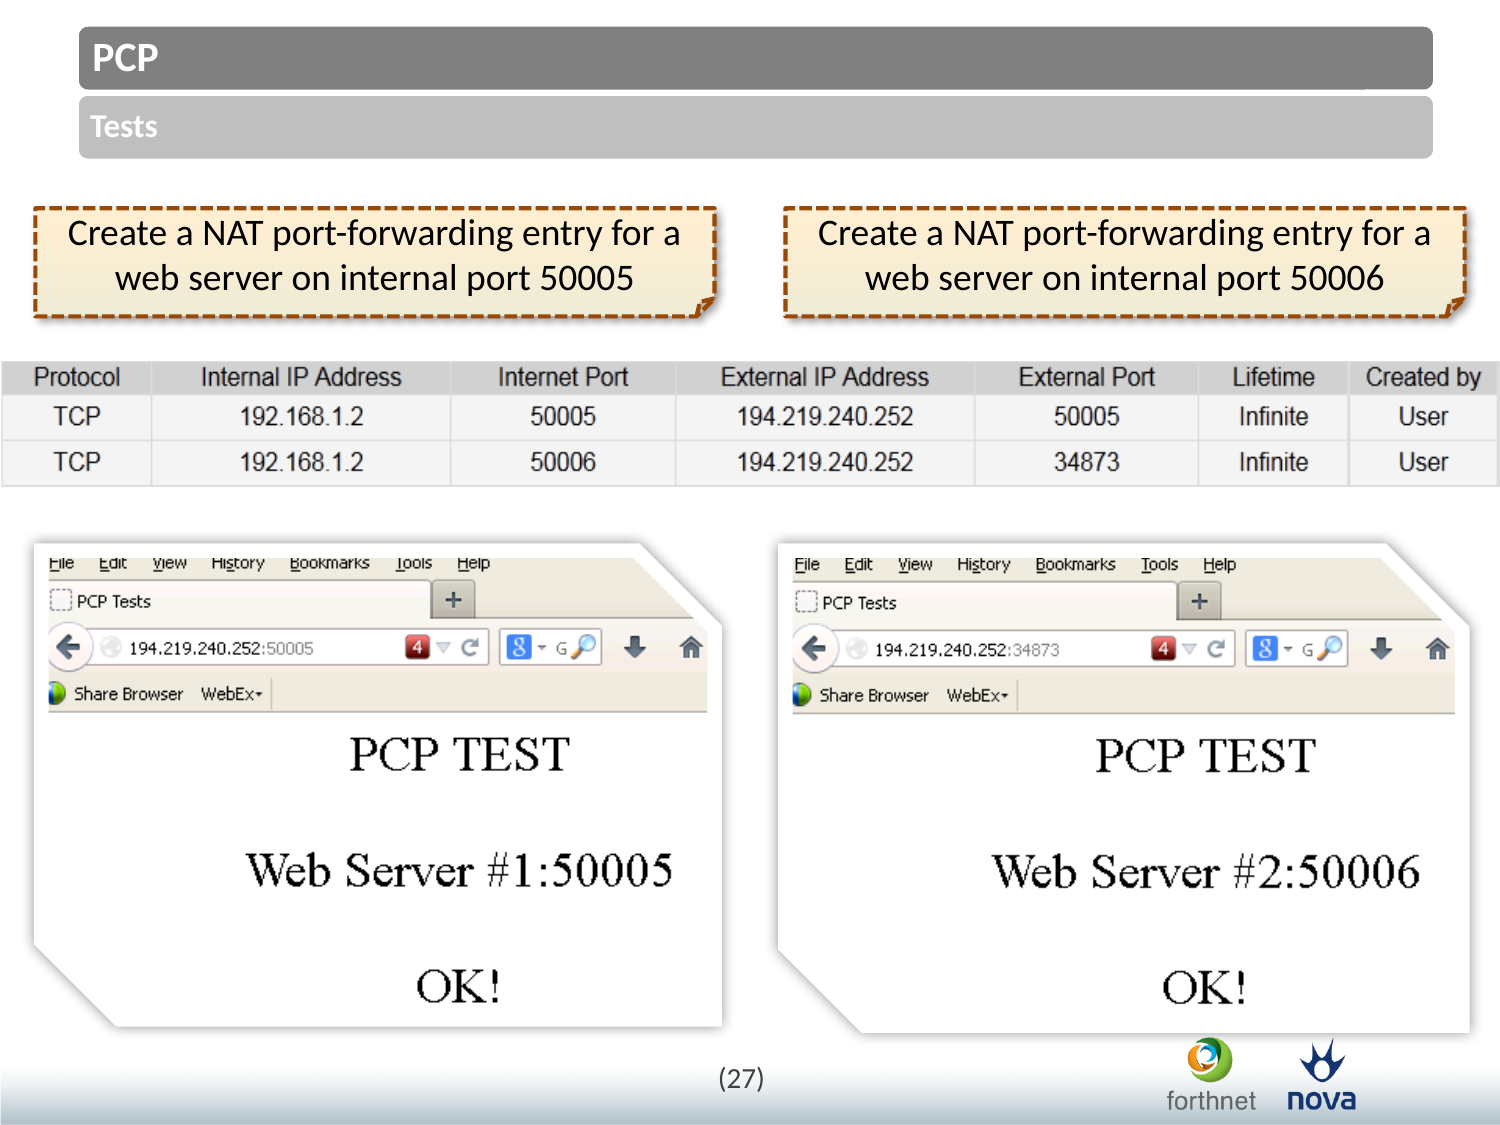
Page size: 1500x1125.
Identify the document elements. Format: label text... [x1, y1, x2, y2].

picture [0, 361, 1500, 487]
picture [2, 1033, 1500, 1125]
picture [41, 550, 715, 1020]
text_box Create a NAT port-forwarding entry for a web server on internal port 50006 [783, 206, 1467, 319]
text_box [76, 24, 1436, 162]
text_box Create a NAT port-forwarding entry for a web server on internal port 50005 [33, 206, 717, 319]
picture [785, 550, 1463, 1026]
slide_number (27) [703, 1046, 1054, 1107]
